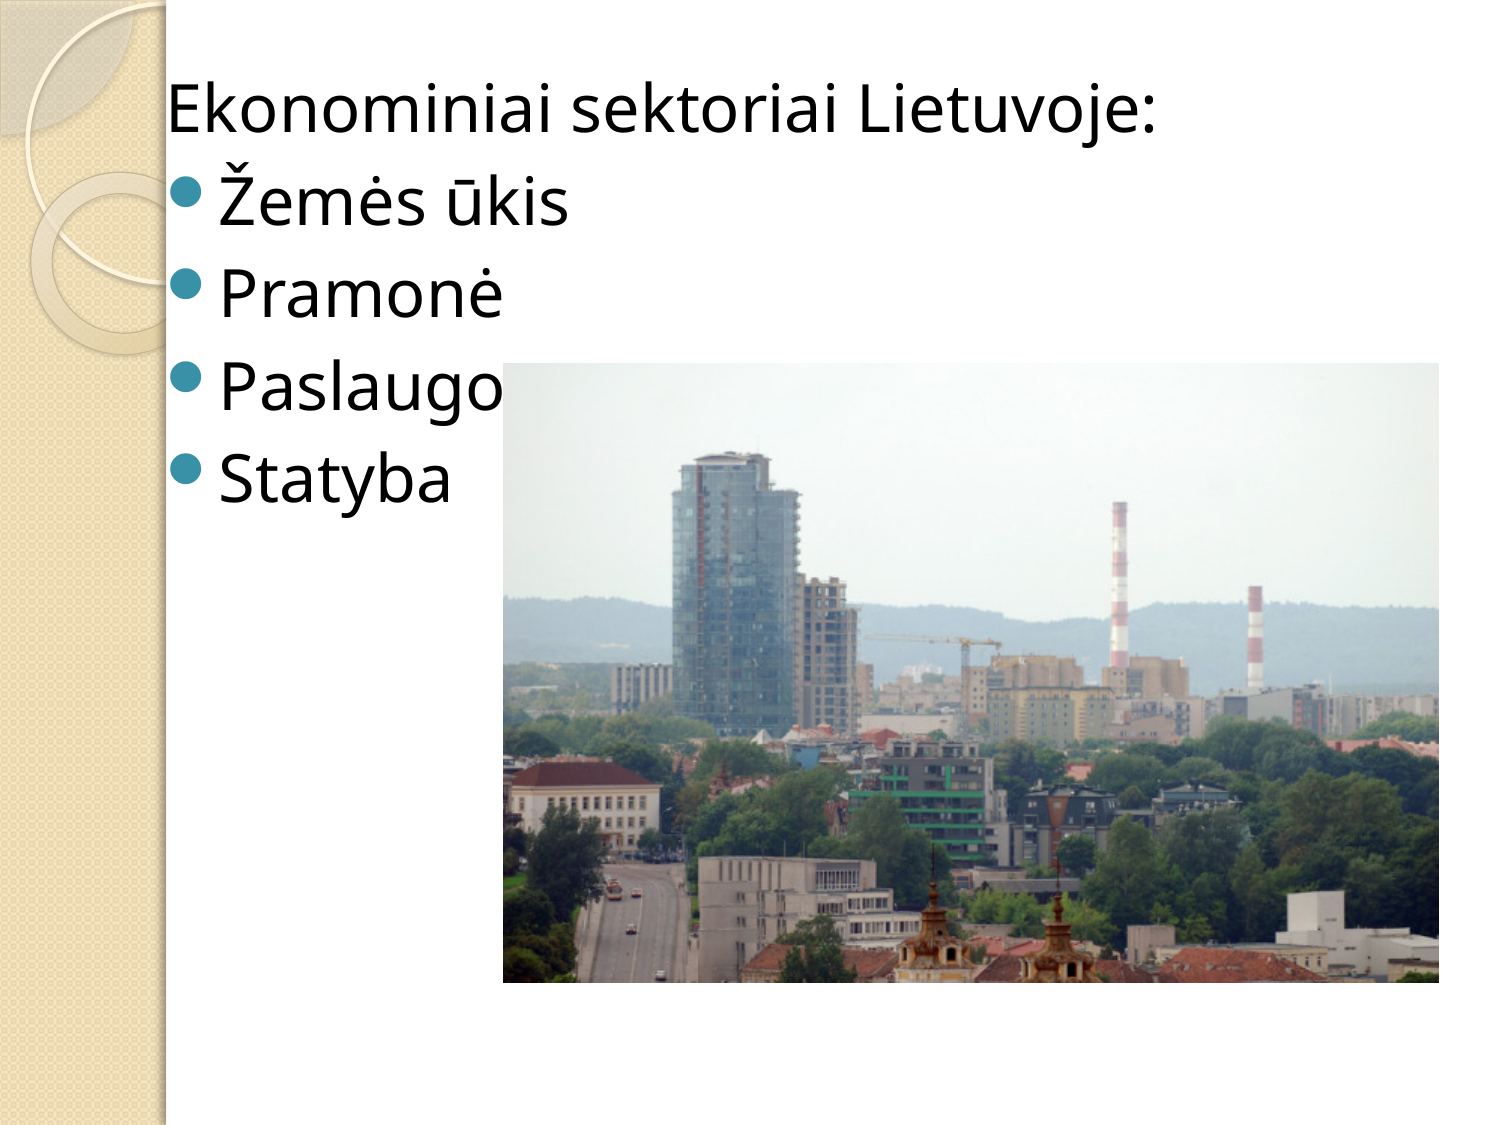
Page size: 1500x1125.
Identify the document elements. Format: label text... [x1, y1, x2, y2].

list Ekonominiai sektoriai Lietuvoje: Žemės ūkis Pramonė Paslaugos Statyba [137, 58, 1425, 1005]
picture [503, 362, 1439, 983]
